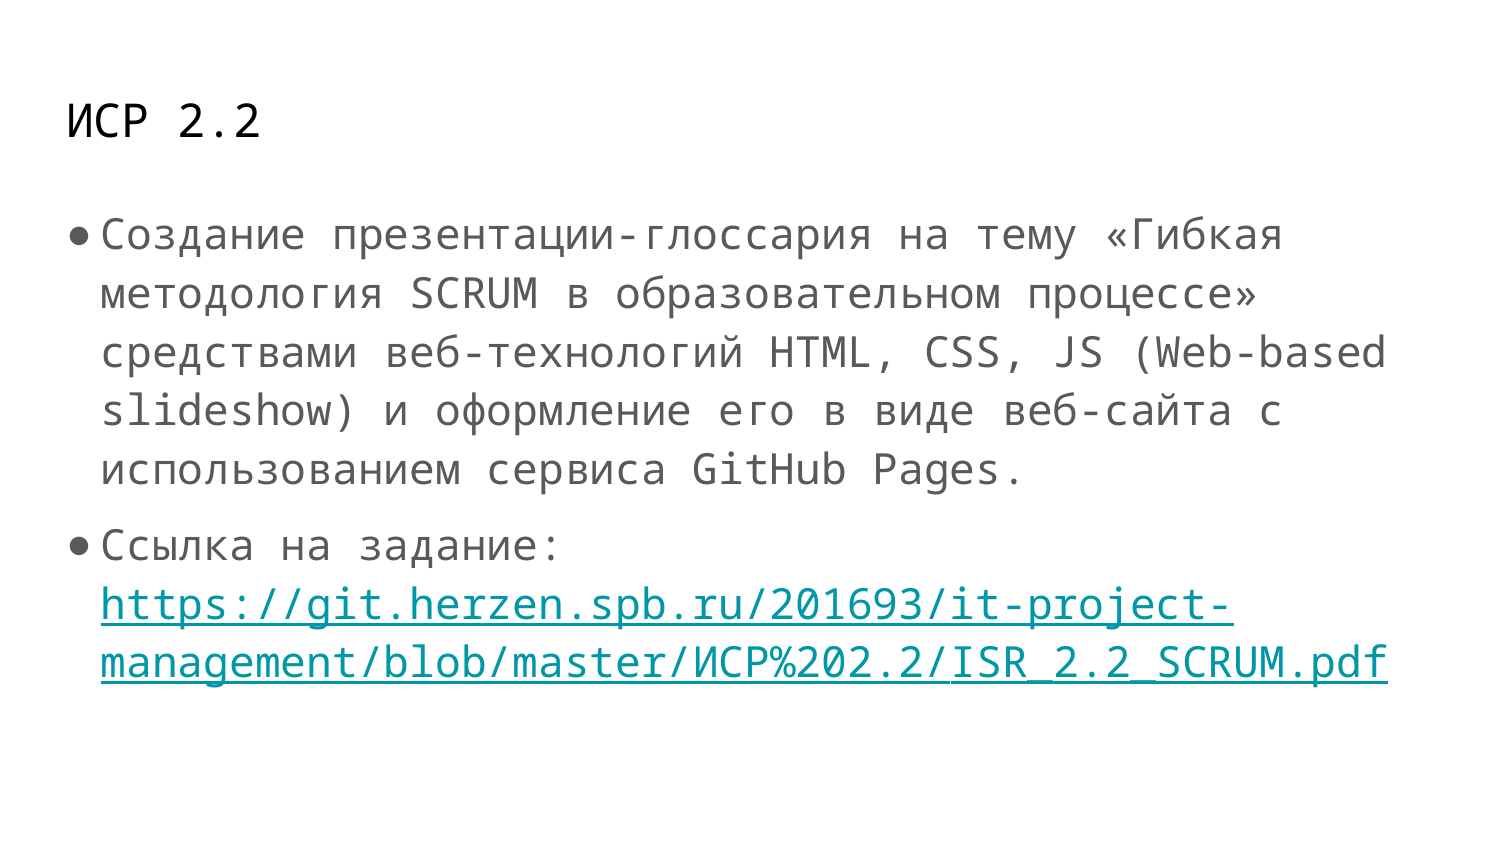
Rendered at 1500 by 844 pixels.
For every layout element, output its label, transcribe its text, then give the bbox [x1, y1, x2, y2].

list Создание презентации-глоссария на тему «Гибкая методология SCRUM в образовательном процессе» средствами веб-технологий HTML, CSS, JS (Web-based slideshow) и оформление его в виде веб-сайта с использованием сервиса GitHub Pages. Ссылка на задание: https://git.herzen.spb.ru/201693/it-project-management/blob/master/ИСР%202.2/ISR_2.2_SCRUM.pdf [51, 189, 1449, 750]
title ИСР 2.2 [51, 72, 1449, 167]
